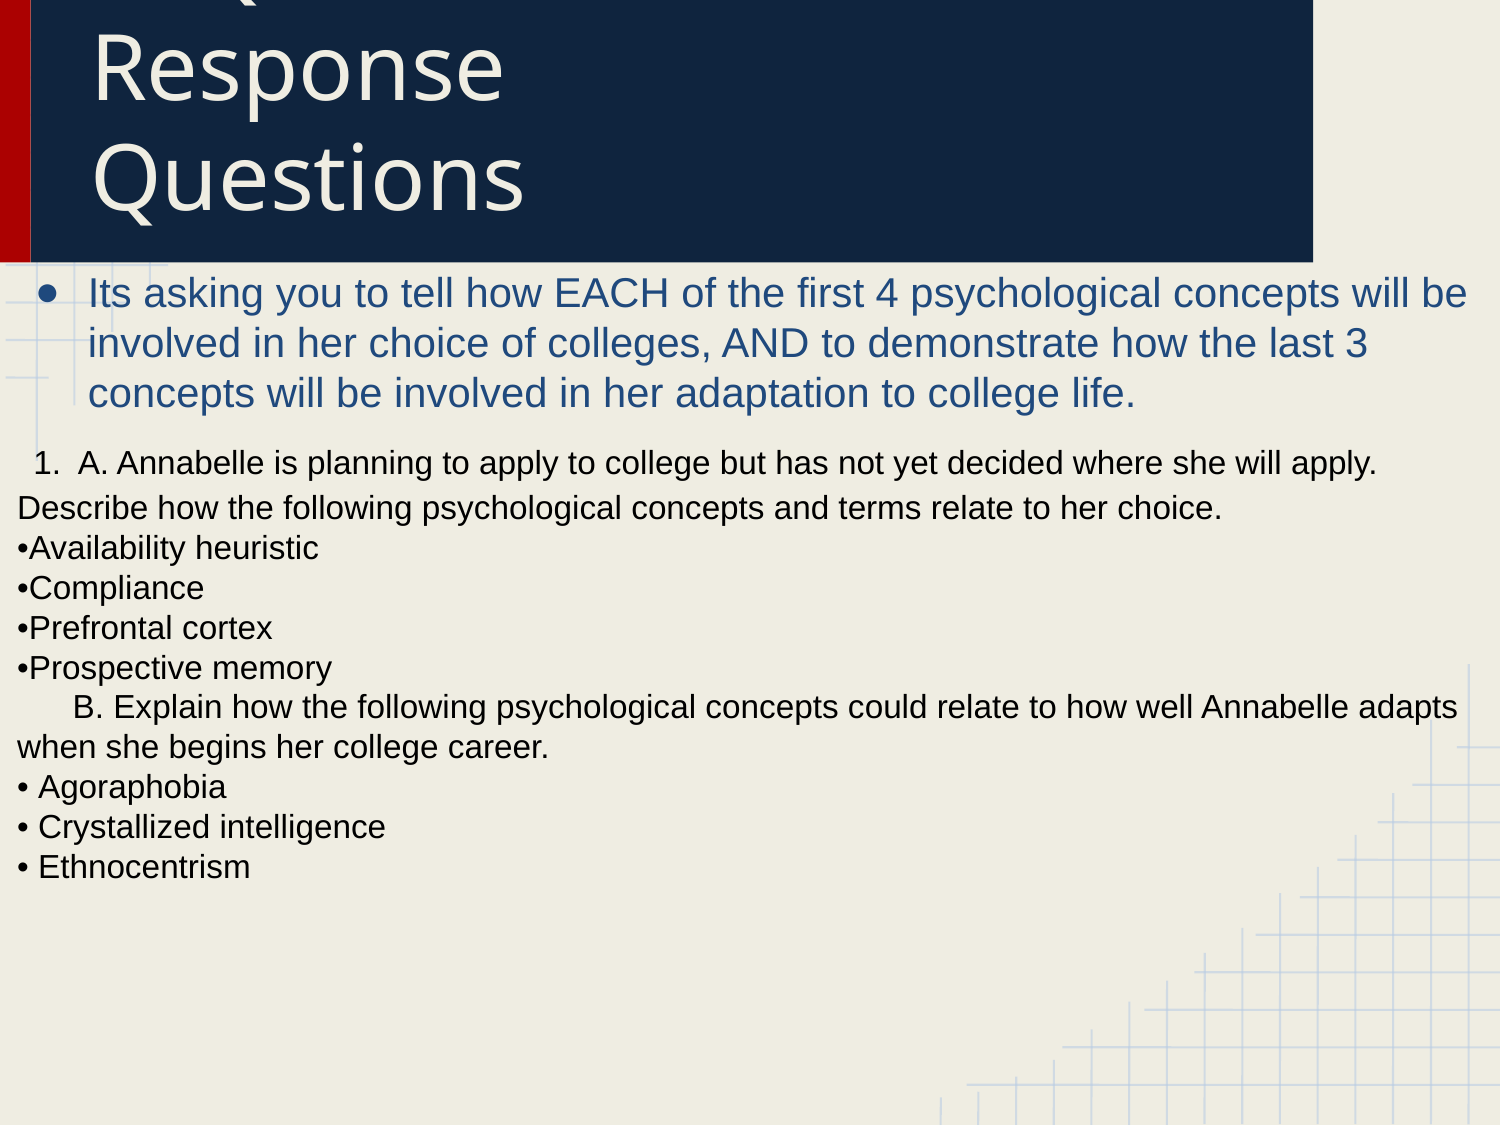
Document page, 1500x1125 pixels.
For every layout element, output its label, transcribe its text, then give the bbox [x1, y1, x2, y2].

title FRQs-Free Response Questions [75, 22, 973, 244]
list Its asking you to tell how EACH of the first 4 psychological concepts will be involved in her choice of colleges, AND to demonstrate how the last 3 concepts will be involved in her adaptation to college life. 1. A. Annabelle is planning to apply to college but has not yet decided where she will apply. Describe how the following psychological concepts and terms relate to her choice. •Availability heuristic •Compliance •Prefrontal cortex •Prospective memory B. Explain how the following psychological concepts could relate to how well Annabelle adapts when she begins her college career. • Agoraphobia • Crystallized intelligence • Ethnocentrism [2, 251, 1500, 1071]
